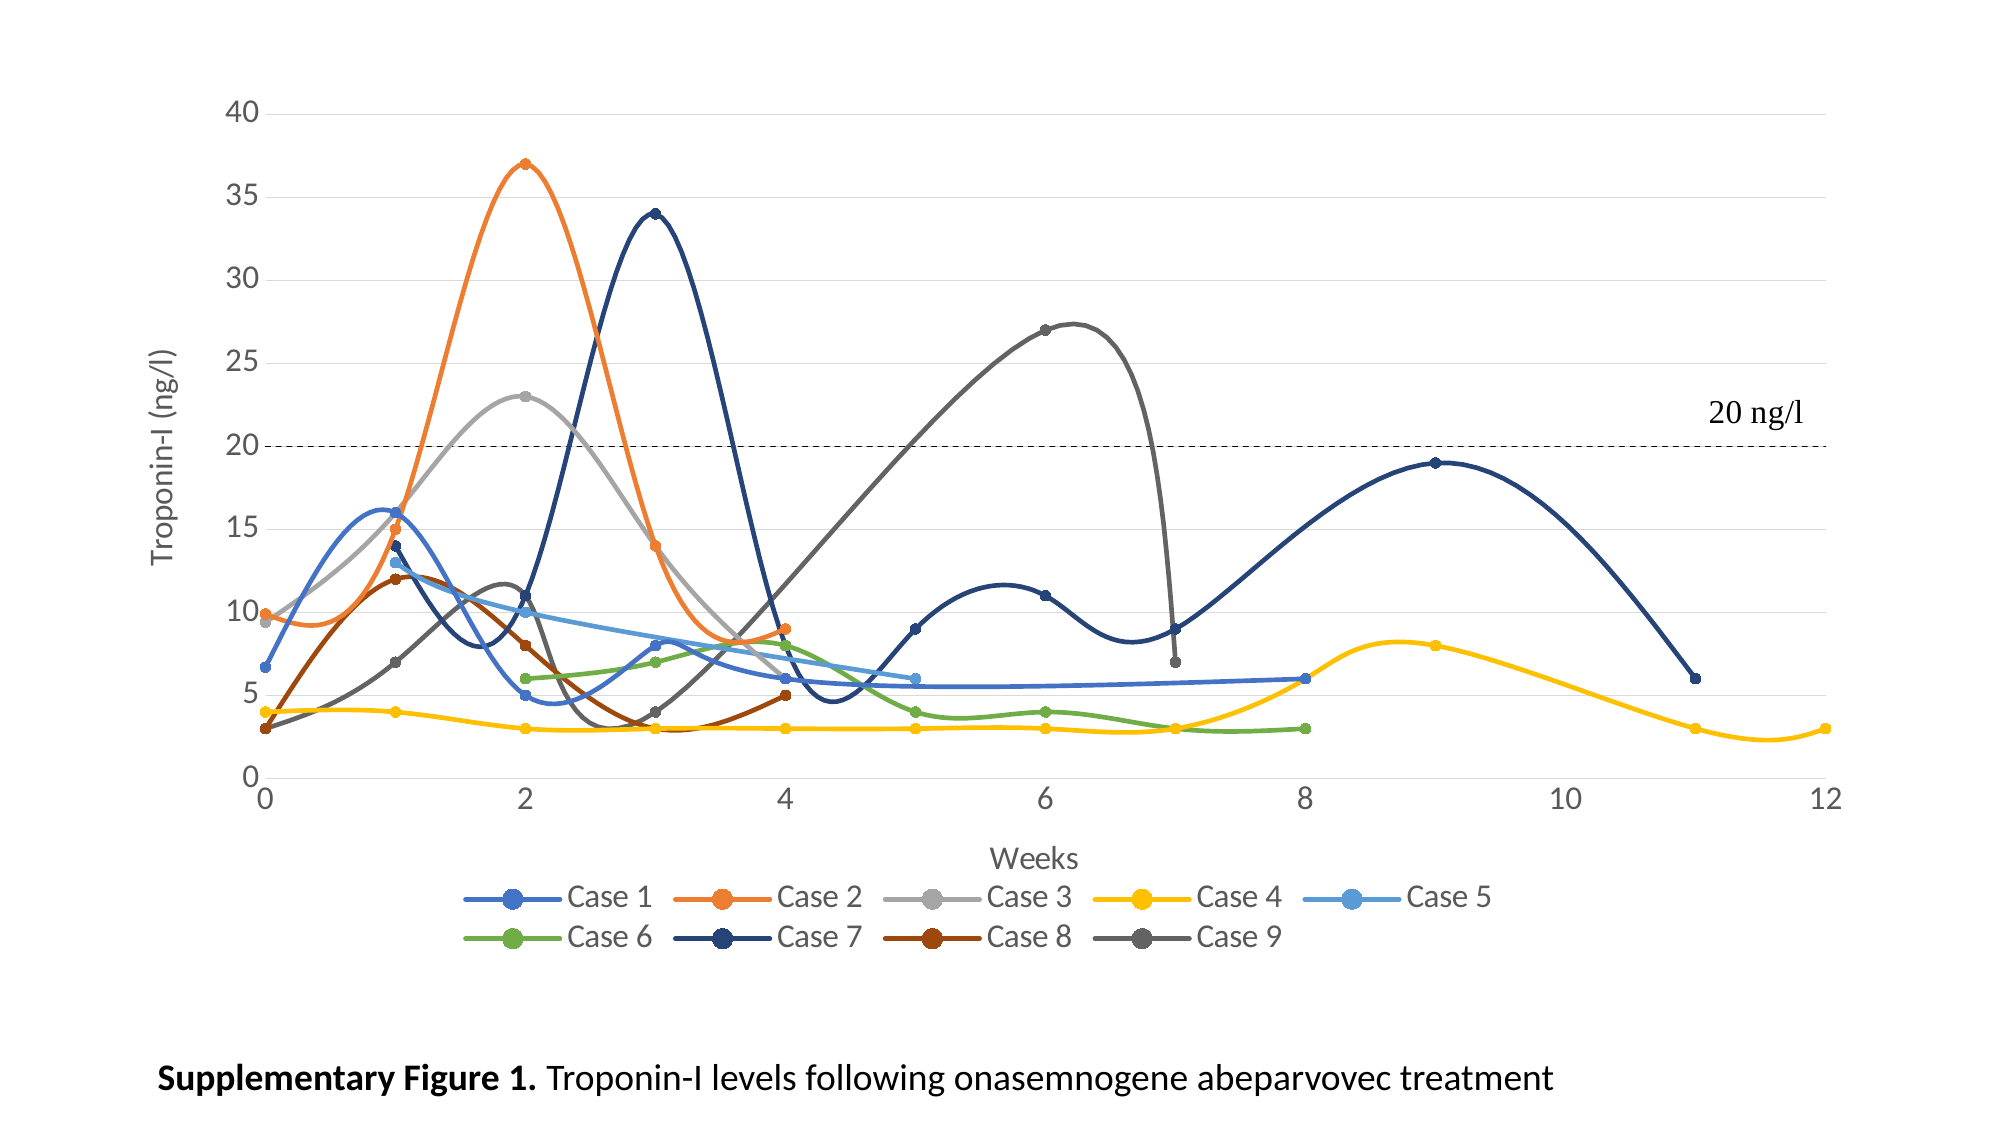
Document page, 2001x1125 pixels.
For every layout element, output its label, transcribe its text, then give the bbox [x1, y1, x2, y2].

text_box Supplementary Figure 1. Troponin-I levels following onasemnogene abeparvovec treatment [143, 1045, 1817, 1106]
chart [101, 80, 1858, 962]
